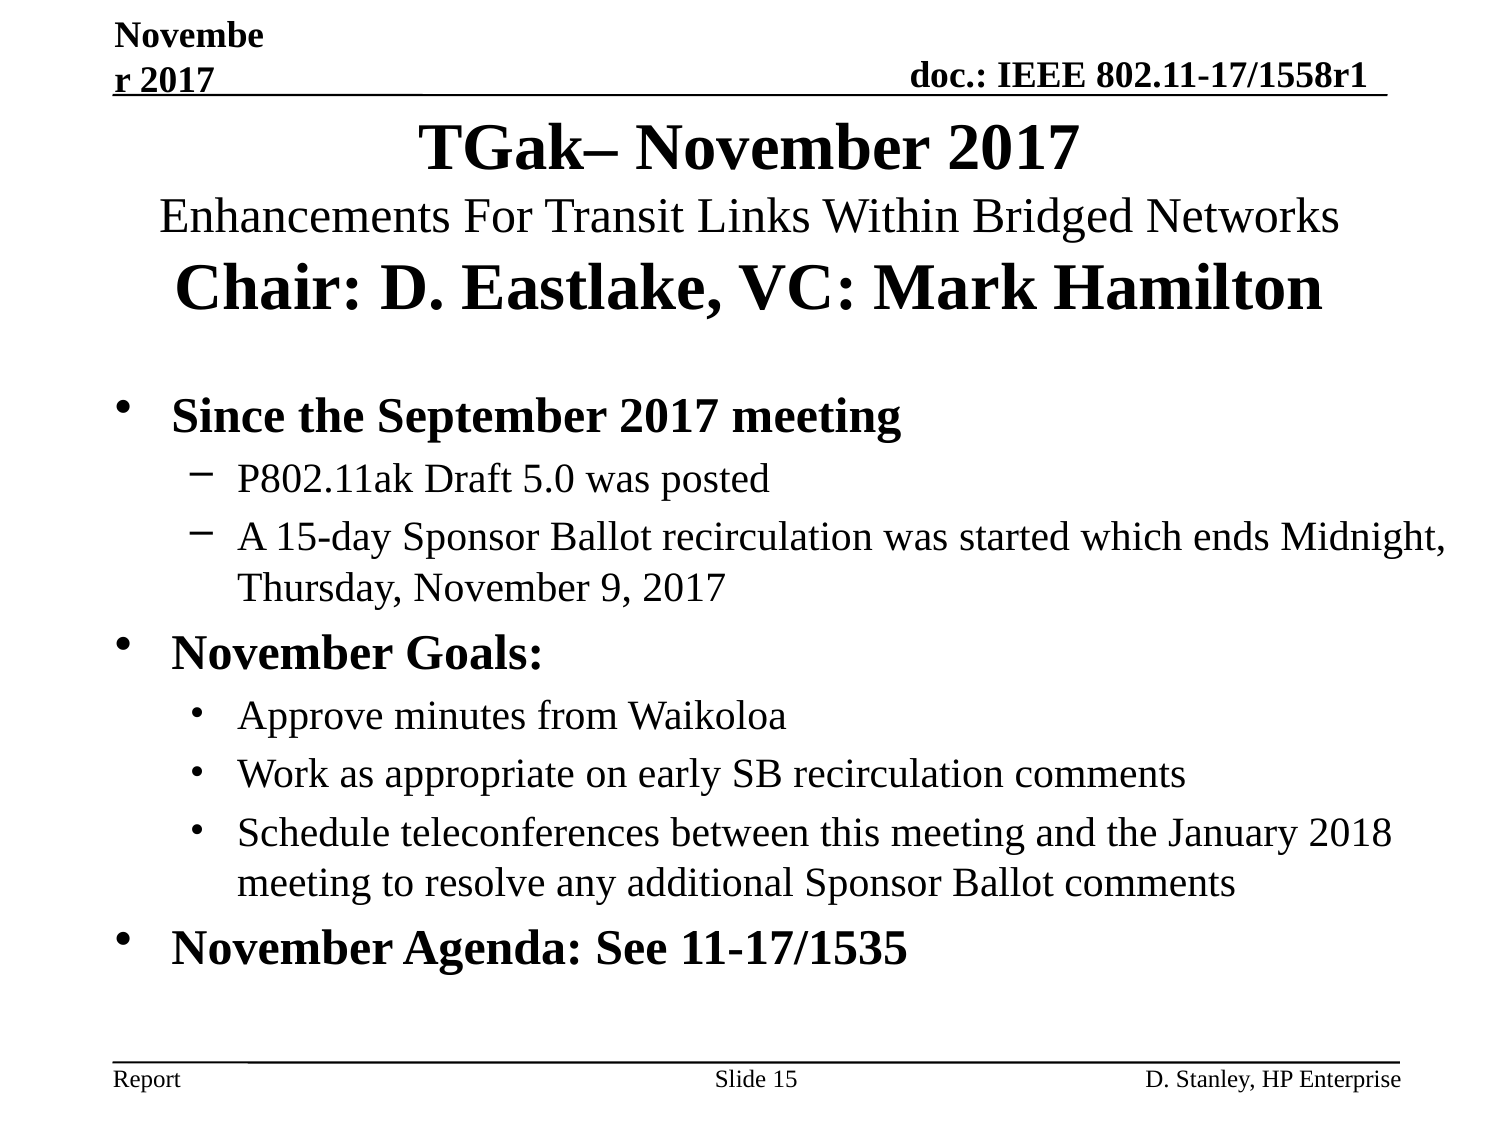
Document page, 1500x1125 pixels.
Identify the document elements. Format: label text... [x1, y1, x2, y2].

list Since the September 2017 meeting P802.11ak Draft 5.0 was posted A 15-day Sponsor Ballot recirculation was started which ends Midnight, Thursday, November 9, 2017 November Goals: Approve minutes from Waikoloa Work as appropriate on early SB recirculation comments Schedule teleconferences between this meeting and the January 2018 meeting to resolve any additional Sponsor Ballot comments November Agenda: See 11-17/1535 [99, 375, 1475, 1125]
slide_number Slide 15 [712, 1062, 800, 1093]
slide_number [114, 54, 274, 100]
title TGak– November 2017 Enhancements For Transit Links Within Bridged Networks Chair: D. Eastlake, VC: Mark Hamilton [112, 125, 1388, 300]
footer D. Stanley, HP Enterprise [1058, 1062, 1402, 1093]
